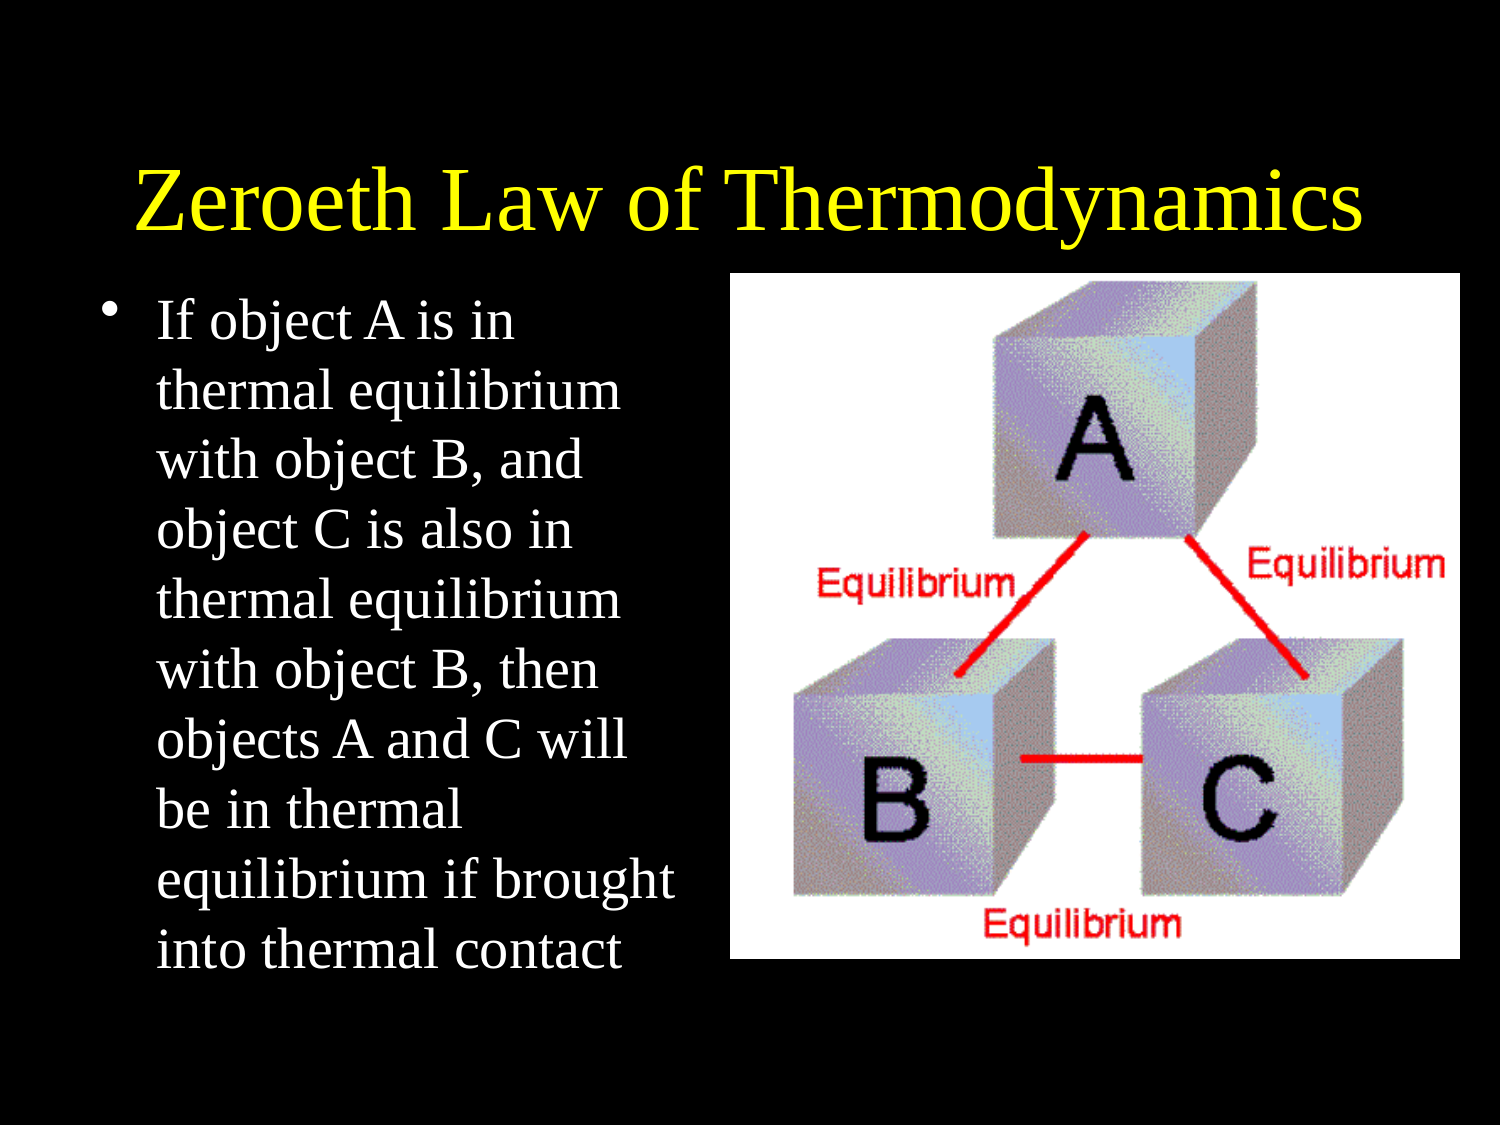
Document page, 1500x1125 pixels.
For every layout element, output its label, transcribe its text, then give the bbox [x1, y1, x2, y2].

title Zeroeth Law of Thermodynamics [112, 99, 1388, 288]
picture [730, 272, 1460, 959]
list If object A is in thermal equilibrium with object B, and object C is also in thermal equilibrium with object B, then objects A and C will be in thermal equilibrium if brought into thermal contact [85, 273, 711, 949]
